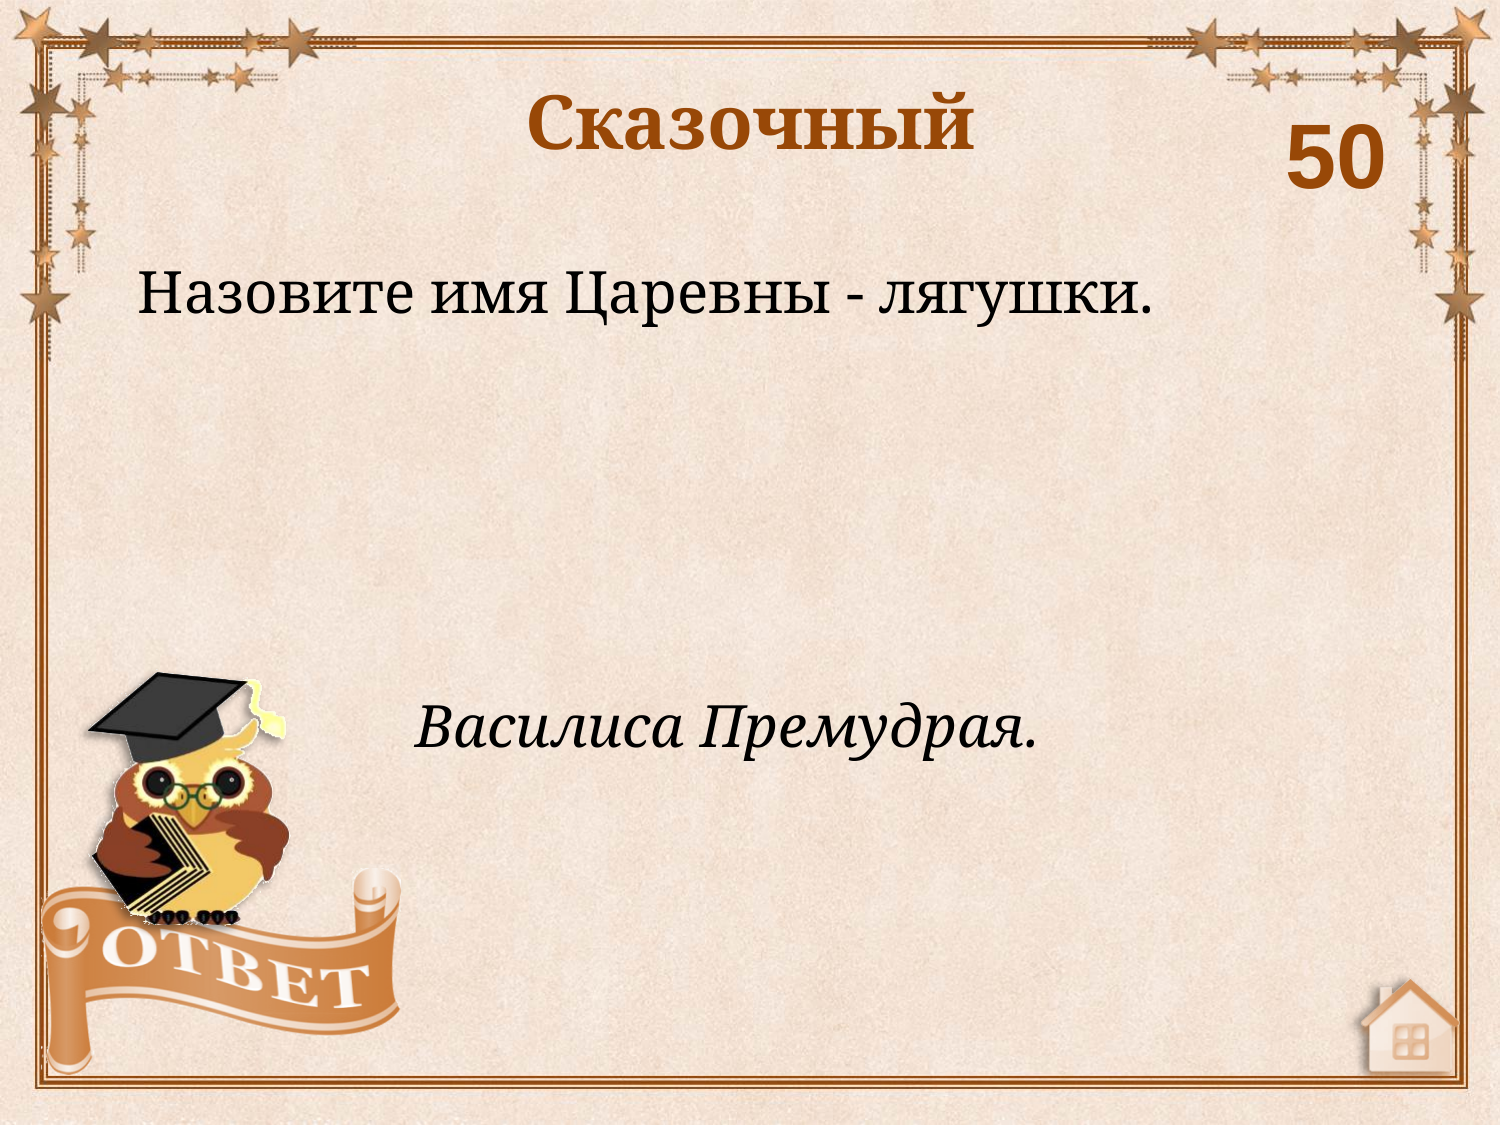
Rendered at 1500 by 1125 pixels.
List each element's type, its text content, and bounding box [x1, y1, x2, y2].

picture [0, 0, 1500, 1125]
text_box Василиса Премудрая. [400, 681, 1435, 766]
text_box Сказочный [301, 66, 1200, 172]
text_box Назовите имя Царевны - лягушки. [123, 247, 1378, 333]
text_box 50 [1266, 89, 1407, 215]
